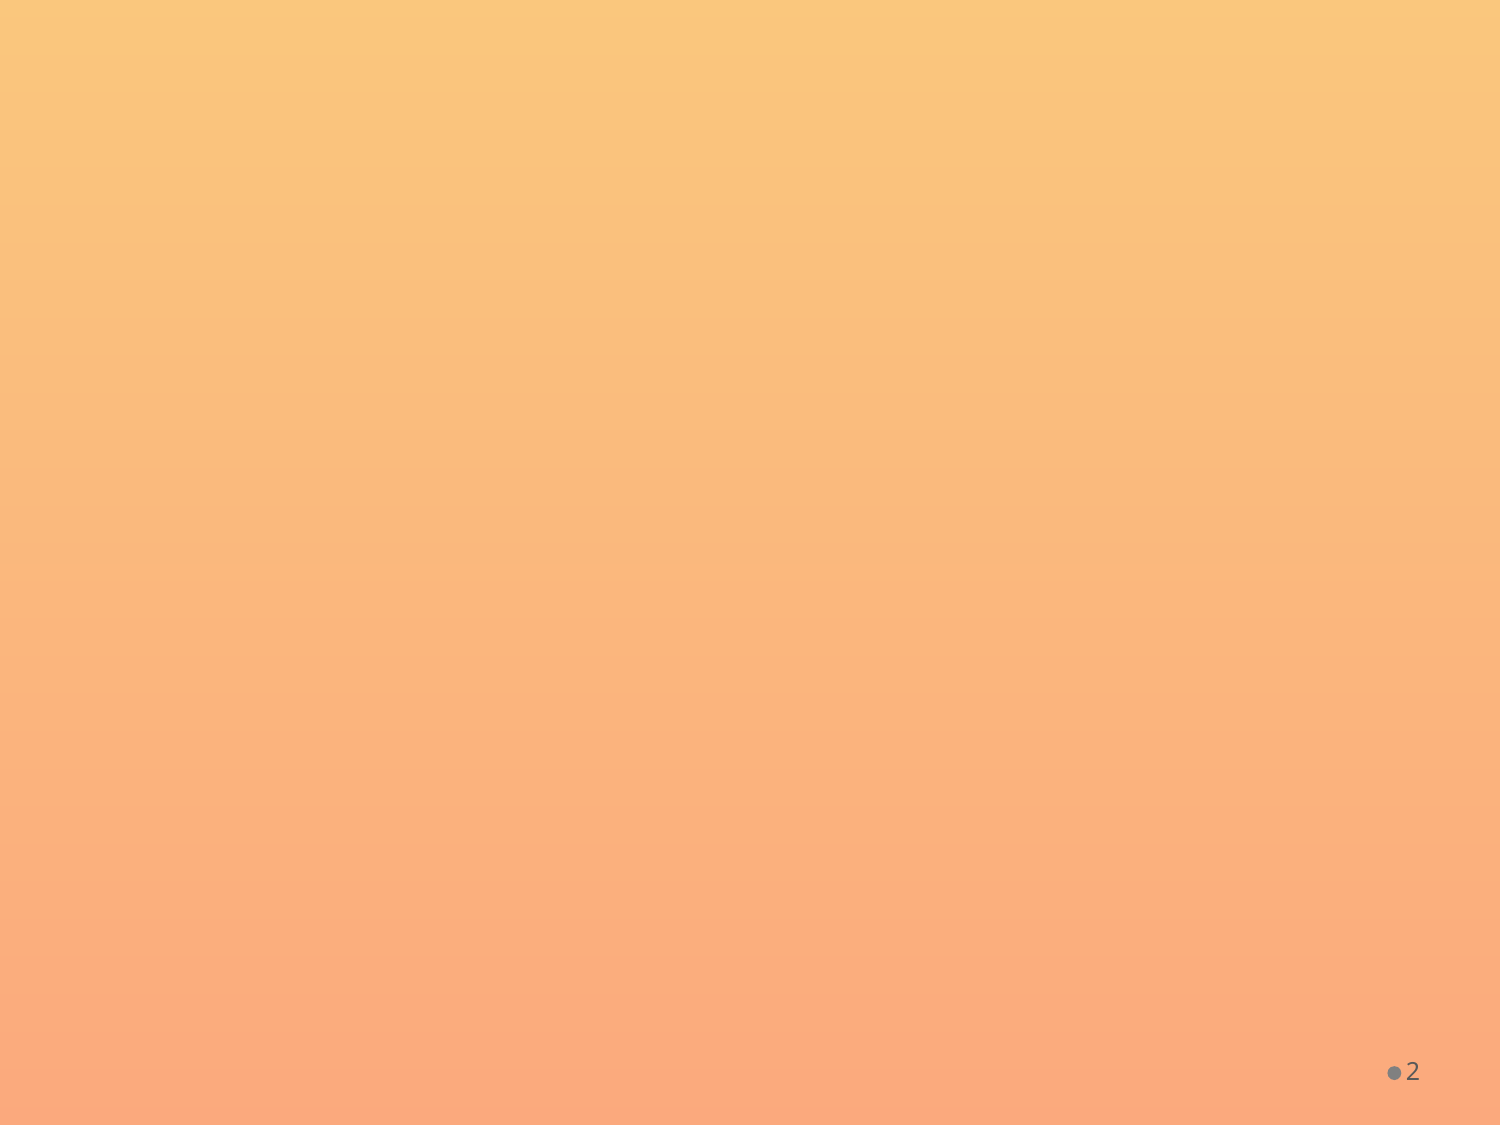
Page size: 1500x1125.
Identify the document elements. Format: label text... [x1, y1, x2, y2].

slide_number 2 [1401, 1042, 1494, 1103]
